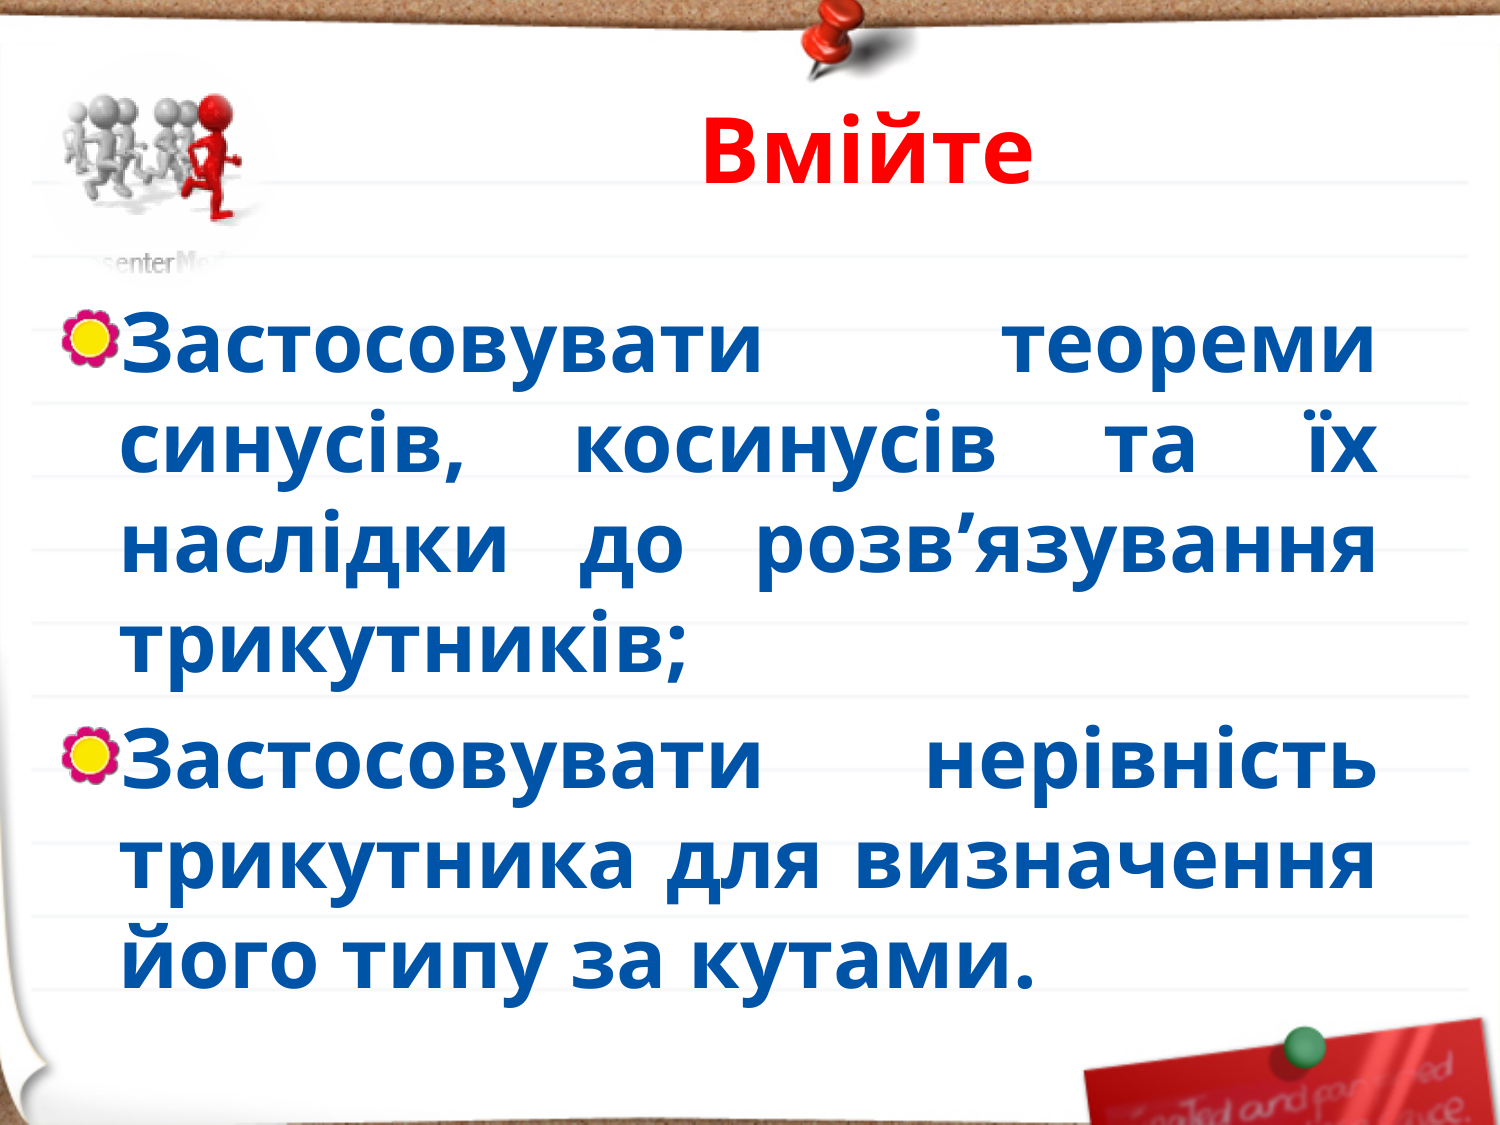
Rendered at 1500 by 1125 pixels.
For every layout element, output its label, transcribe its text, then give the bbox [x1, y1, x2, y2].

picture [0, 0, 1500, 1125]
title Вмійте [363, 82, 1372, 211]
list Застосовувати теореми синусів, косинусів та їх наслідки до розв’язування трикутників; Застосовувати нерівність трикутника для визначення його типу за кутами. [46, 281, 1395, 926]
